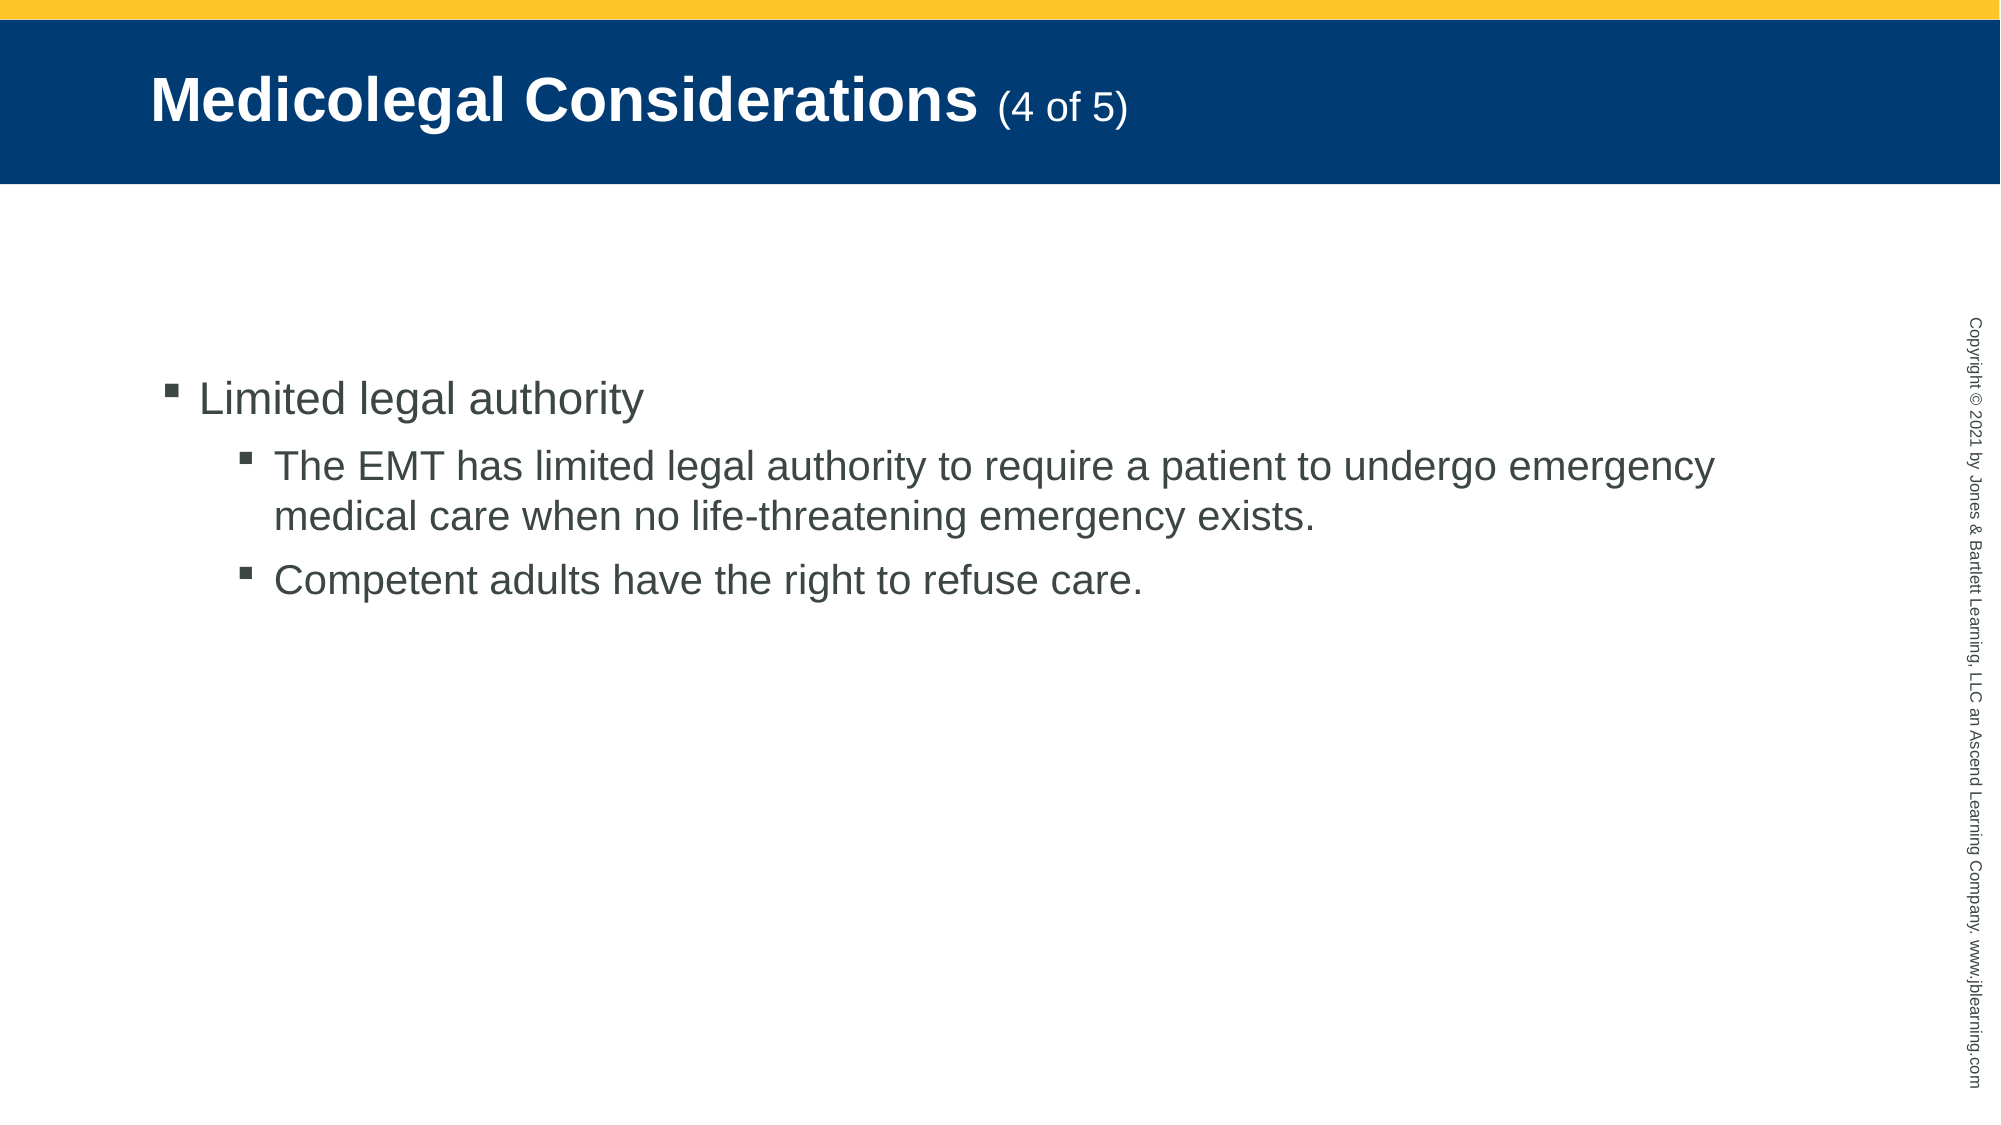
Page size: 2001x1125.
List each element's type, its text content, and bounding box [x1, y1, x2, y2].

list Limited legal authority The EMT has limited legal authority to require a patient to undergo emergency medical care when no life-threatening emergency exists. Competent adults have the right to refuse care. [146, 361, 1859, 1016]
title Medicolegal Considerations (4 of 5) [0, 19, 2000, 185]
